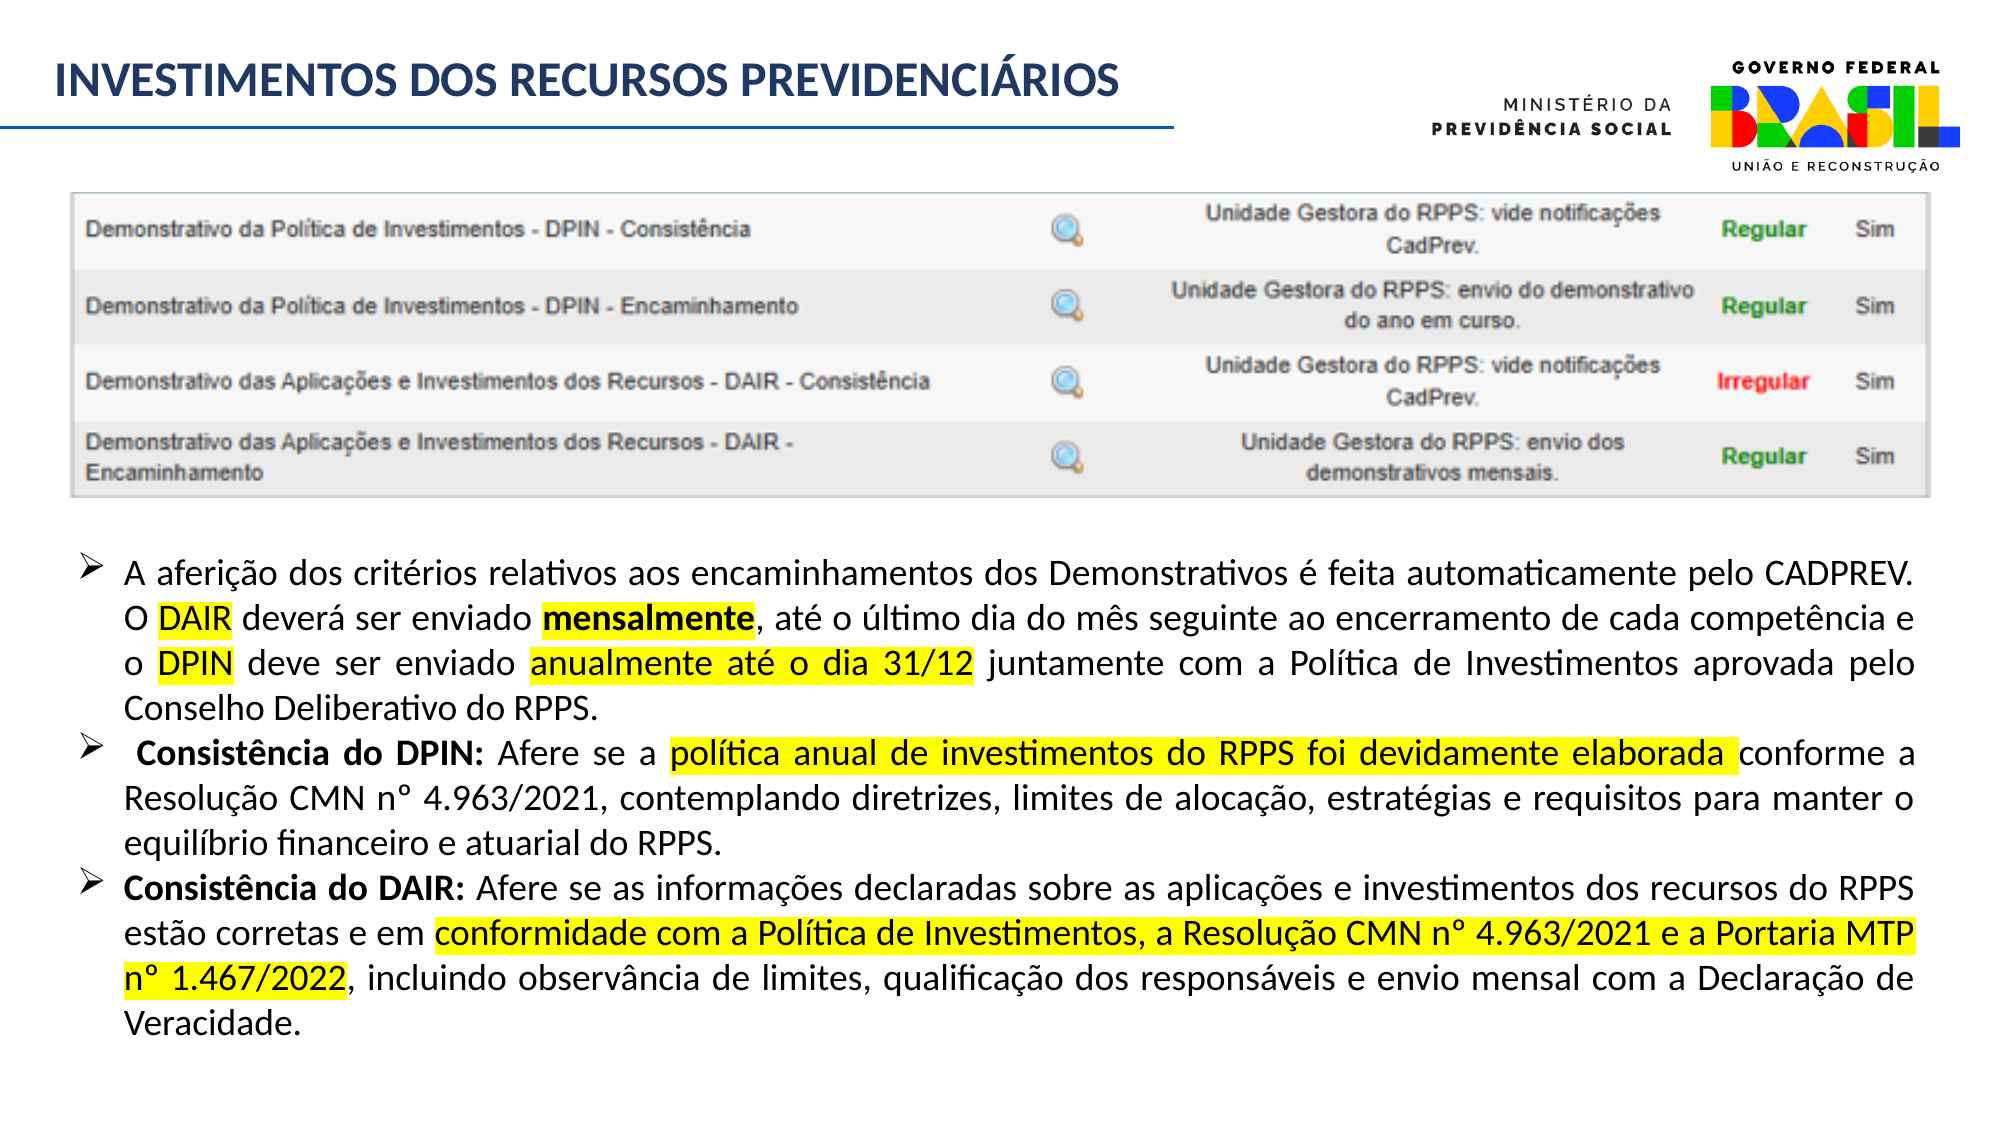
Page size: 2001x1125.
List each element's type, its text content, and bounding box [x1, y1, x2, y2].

picture [1431, 61, 1960, 173]
picture [68, 192, 1931, 498]
text_box Investimentos dos recursos previdenciários [40, 16, 1265, 128]
text_box A aferição dos critérios relativos aos encaminhamentos dos Demonstrativos é feita automaticamente pelo CADPREV. O DAIR deverá ser enviado mensalmente, até o último dia do mês seguinte ao encerramento de cada competência e o DPIN deve ser enviado anualmente até o dia 31/12 juntamente com a Política de Investimentos aprovada pelo Conselho Deliberativo do RPPS. Consistência do DPIN: Afere se a política anual de investimentos do RPPS foi devidamente elaborada conforme a Resolução CMN nº 4.963/2021, contemplando diretrizes, limites de alocação, estratégias e requisitos para manter o equilíbrio financeiro e atuarial do RPPS. Consistência do DAIR: Afere se as informações declaradas sobre as aplicações e investimentos dos recursos do RPPS estão corretas e em conformidade com a Política de Investimentos, a Resolução CMN nº 4.963/2021 e a Portaria MTP nº 1.467/2022, incluindo observância de limites, qualificação dos responsáveis e envio mensal com a Declaração de Veracidade. [62, 540, 1931, 1051]
